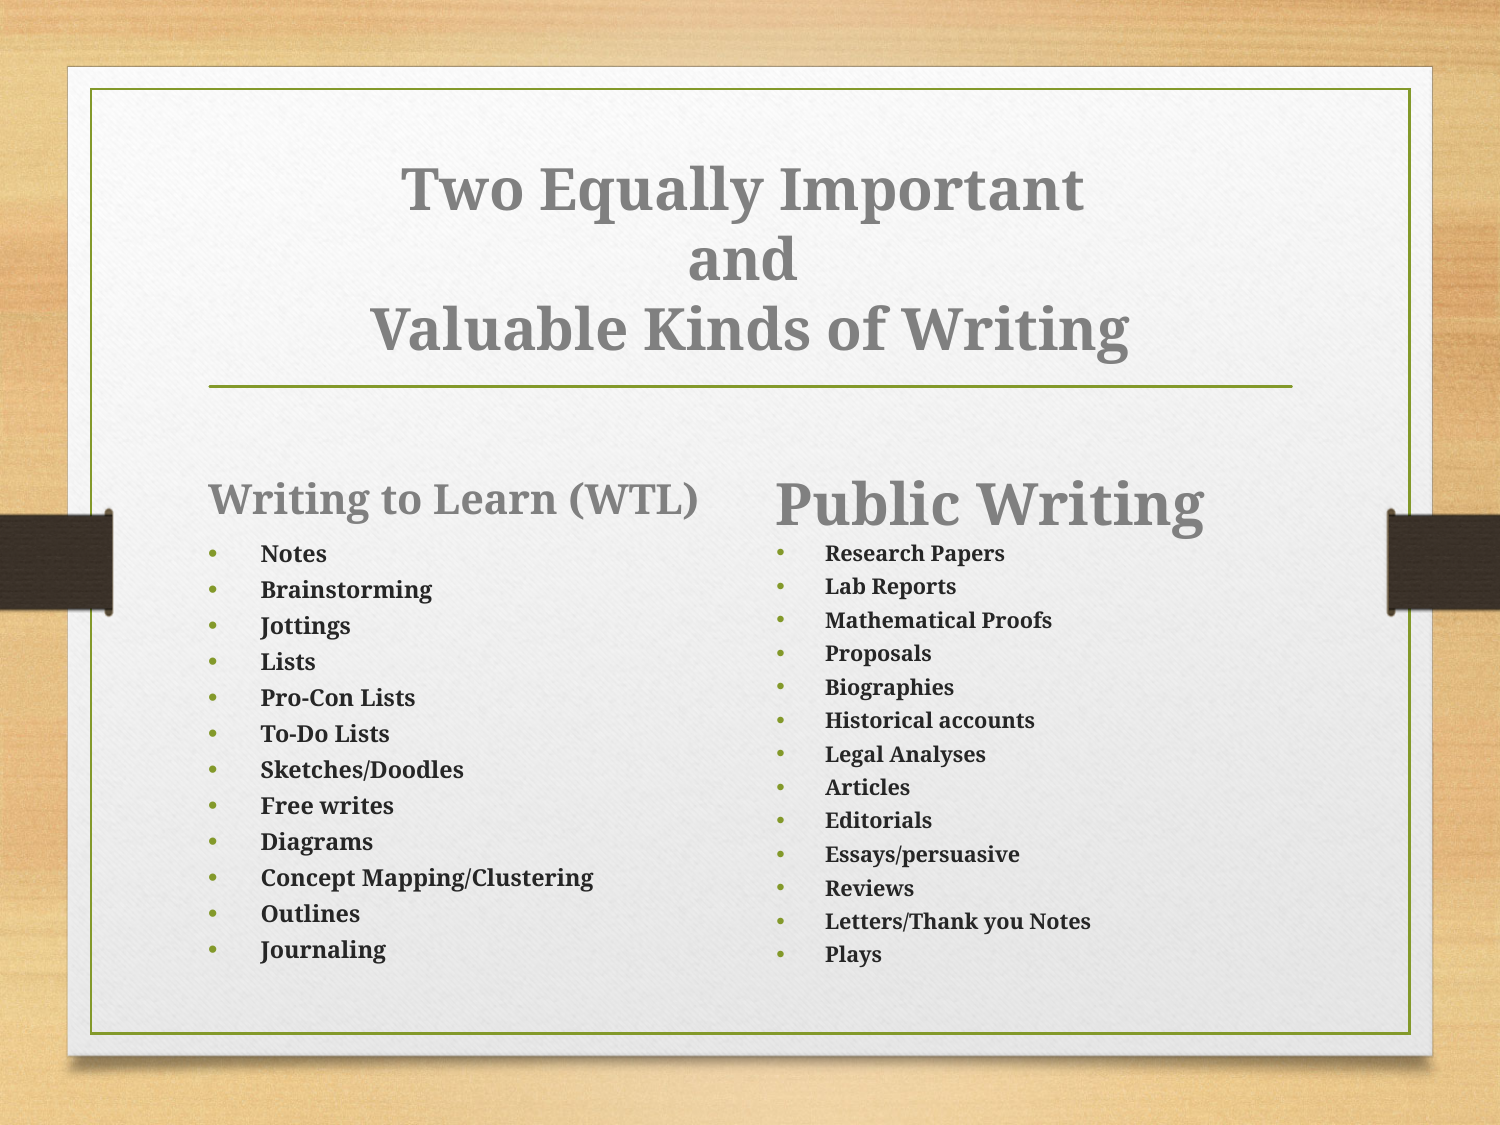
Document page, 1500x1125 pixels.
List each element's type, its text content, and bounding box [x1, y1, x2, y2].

picture [0, 0, 1500, 1125]
list Public Writing [760, 450, 1309, 545]
list Notes Brainstorming Jottings Lists Pro-Con Lists To-Do Lists Sketches/Doodles Free writes Diagrams Concept Mapping/Clustering Outlines Journaling [193, 532, 741, 976]
title Two Equally Important and Valuable Kinds of Writing [193, 150, 1309, 365]
list Writing to Learn (WTL) [193, 436, 741, 531]
list Research Papers Lab Reports Mathematical Proofs Proposals Biographies Historical accounts Legal Analyses Articles Editorials Essays/persuasive Reviews Letters/Thank you Notes Plays [761, 532, 1309, 976]
